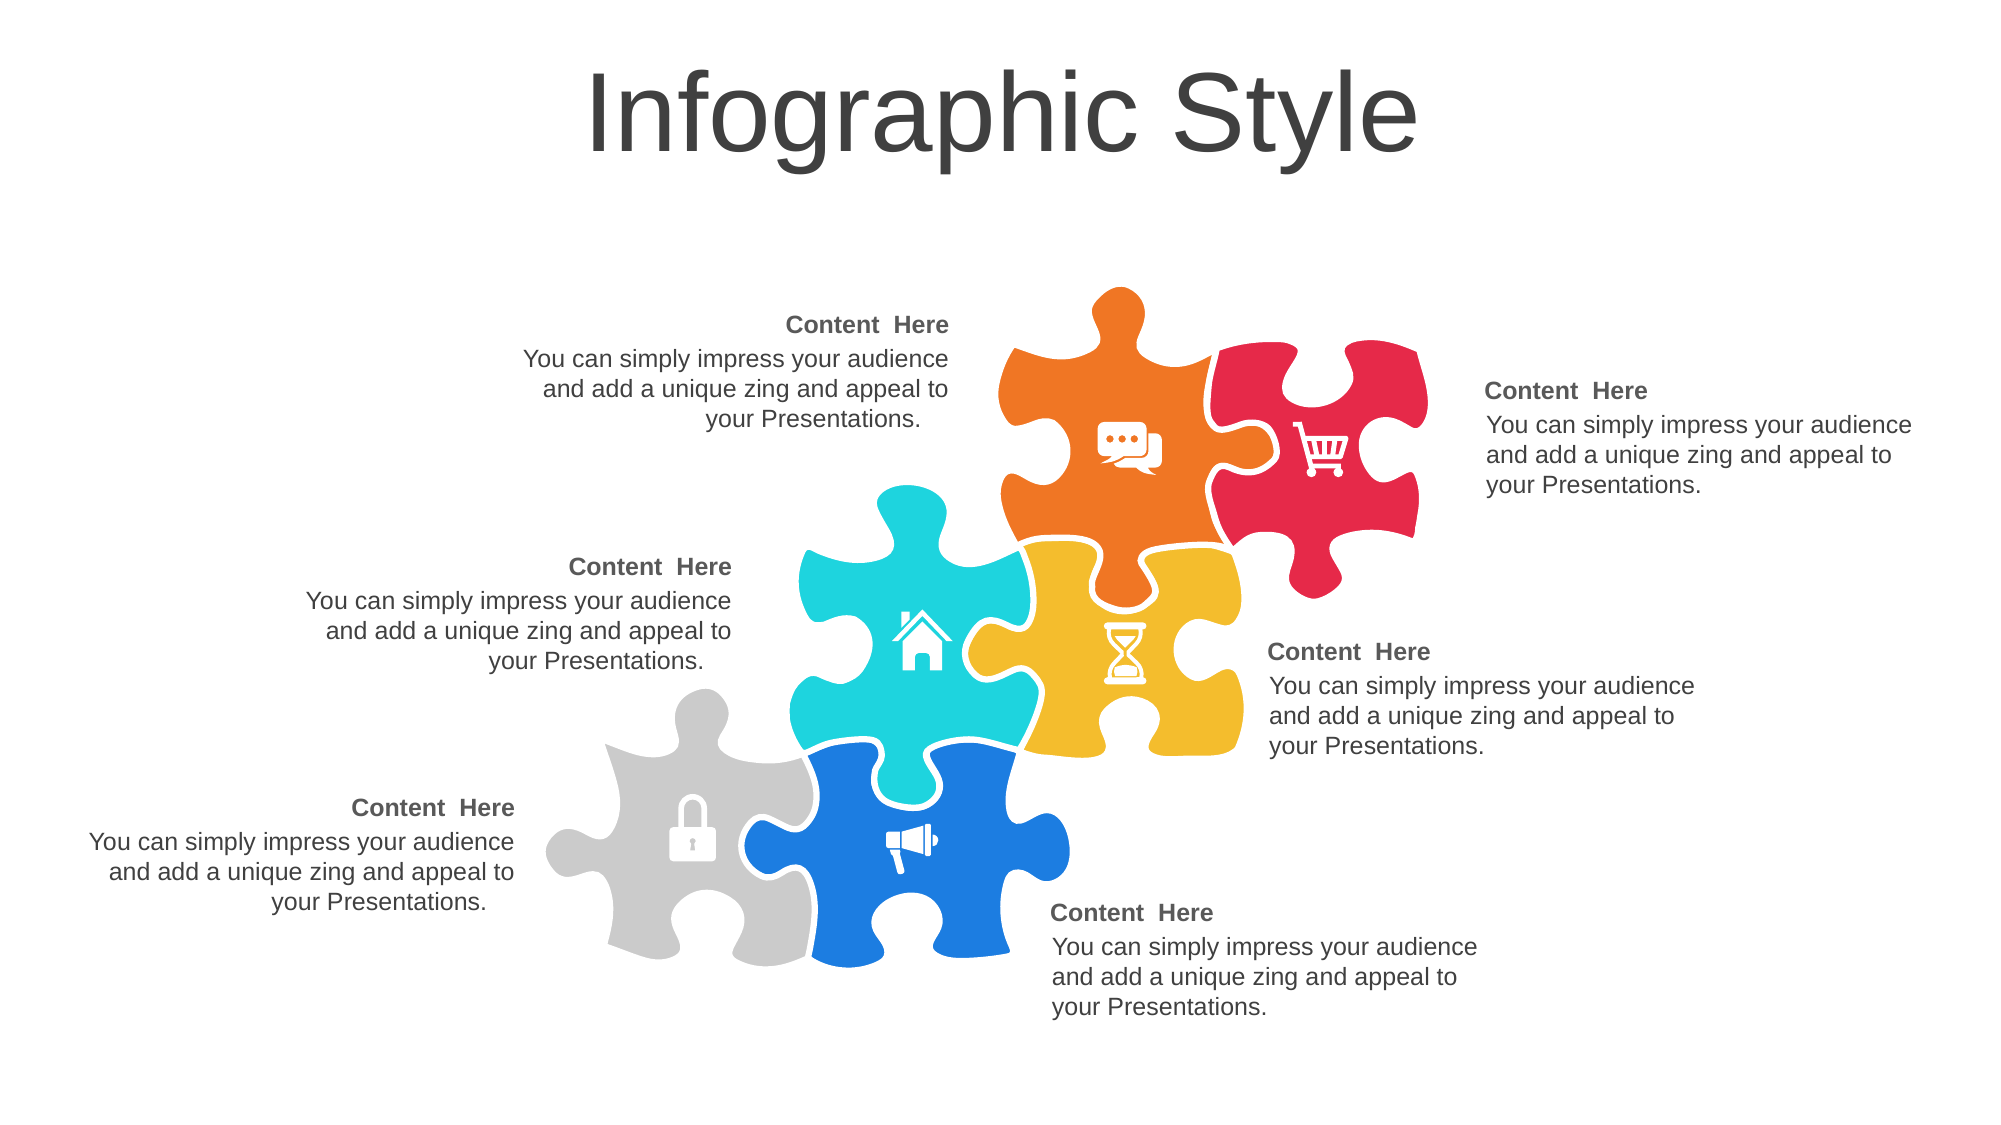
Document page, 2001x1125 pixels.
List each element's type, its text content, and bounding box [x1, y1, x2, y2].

text_box [966, 538, 1247, 761]
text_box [61, 783, 531, 925]
text_box [542, 685, 817, 970]
list Infographic Style [53, 55, 1952, 175]
text_box [668, 792, 718, 863]
text_box [1096, 420, 1163, 477]
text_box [1035, 888, 1505, 1029]
text_box [1291, 420, 1350, 479]
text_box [495, 300, 965, 442]
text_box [1469, 366, 1939, 507]
text_box [884, 822, 940, 876]
text_box [786, 481, 1042, 808]
text_box [889, 606, 956, 672]
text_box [1252, 627, 1722, 768]
text_box [995, 283, 1276, 611]
text_box [1207, 337, 1431, 602]
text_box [278, 542, 748, 683]
text_box [1102, 621, 1148, 686]
text_box [742, 740, 1073, 971]
